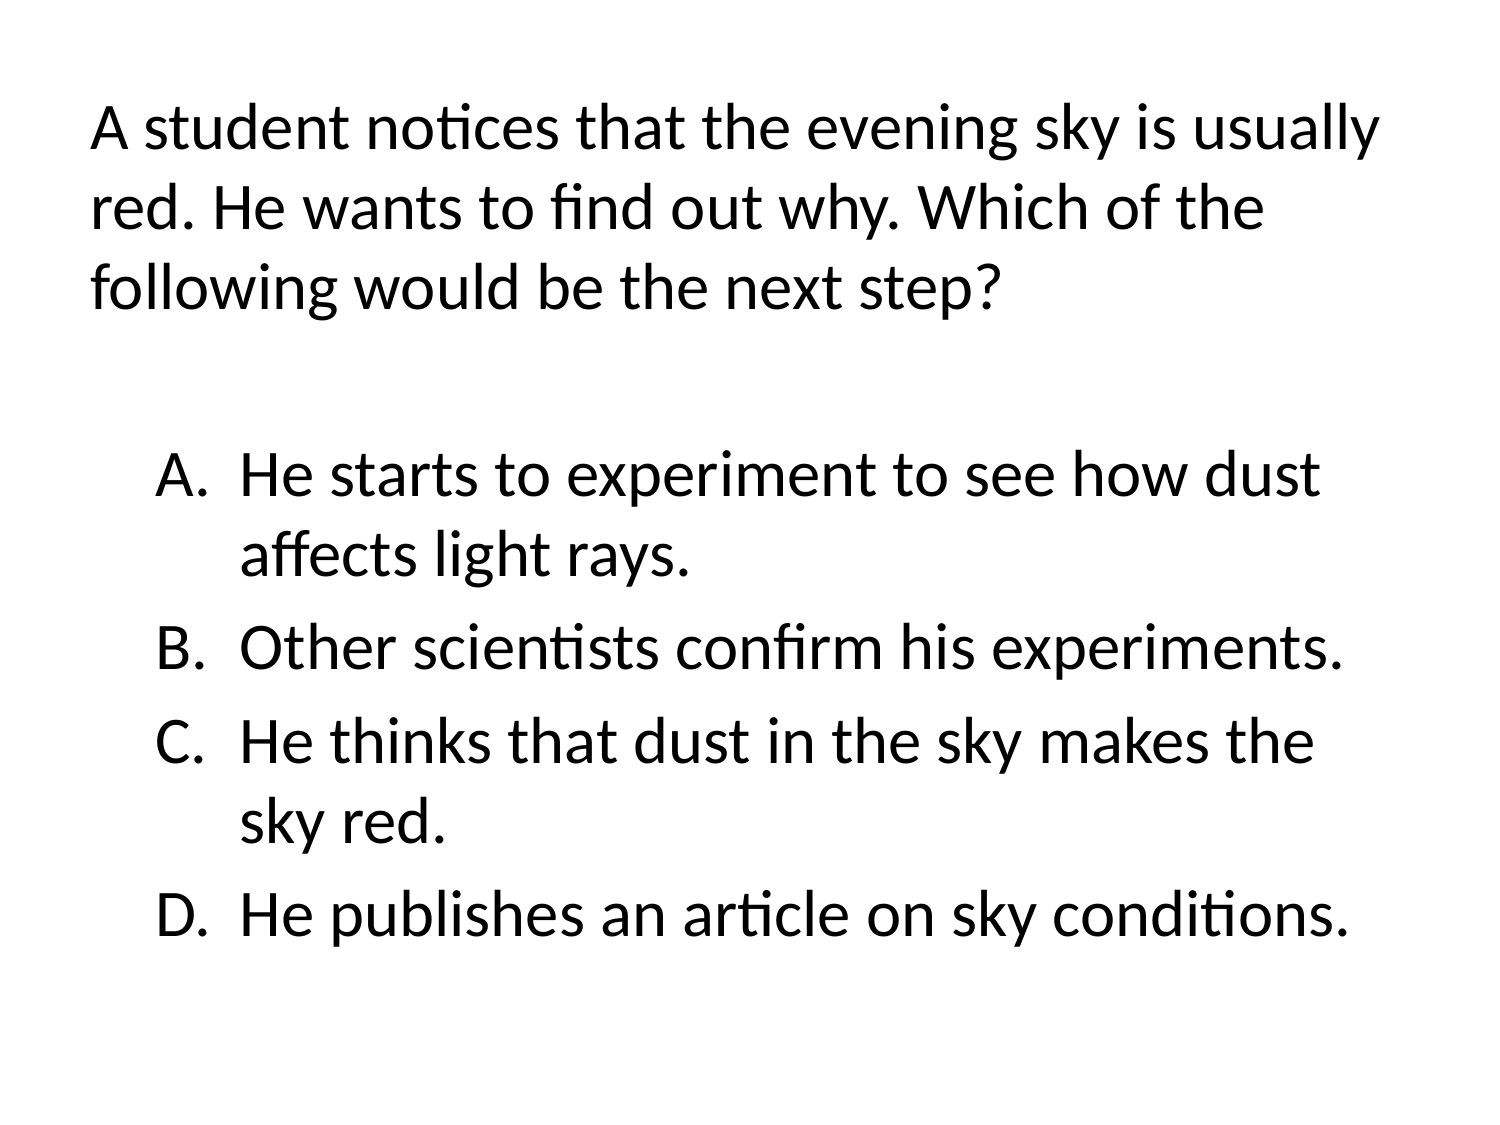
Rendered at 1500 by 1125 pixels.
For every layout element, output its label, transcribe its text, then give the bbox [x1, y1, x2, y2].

list A student notices that the evening sky is usually red. He wants to find out why. Which of the following would be the next step? He starts to experiment to see how dust affects light rays. Other scientists confirm his experiments. He thinks that dust in the sky makes the sky red. He publishes an article on sky conditions. [75, 75, 1425, 1005]
